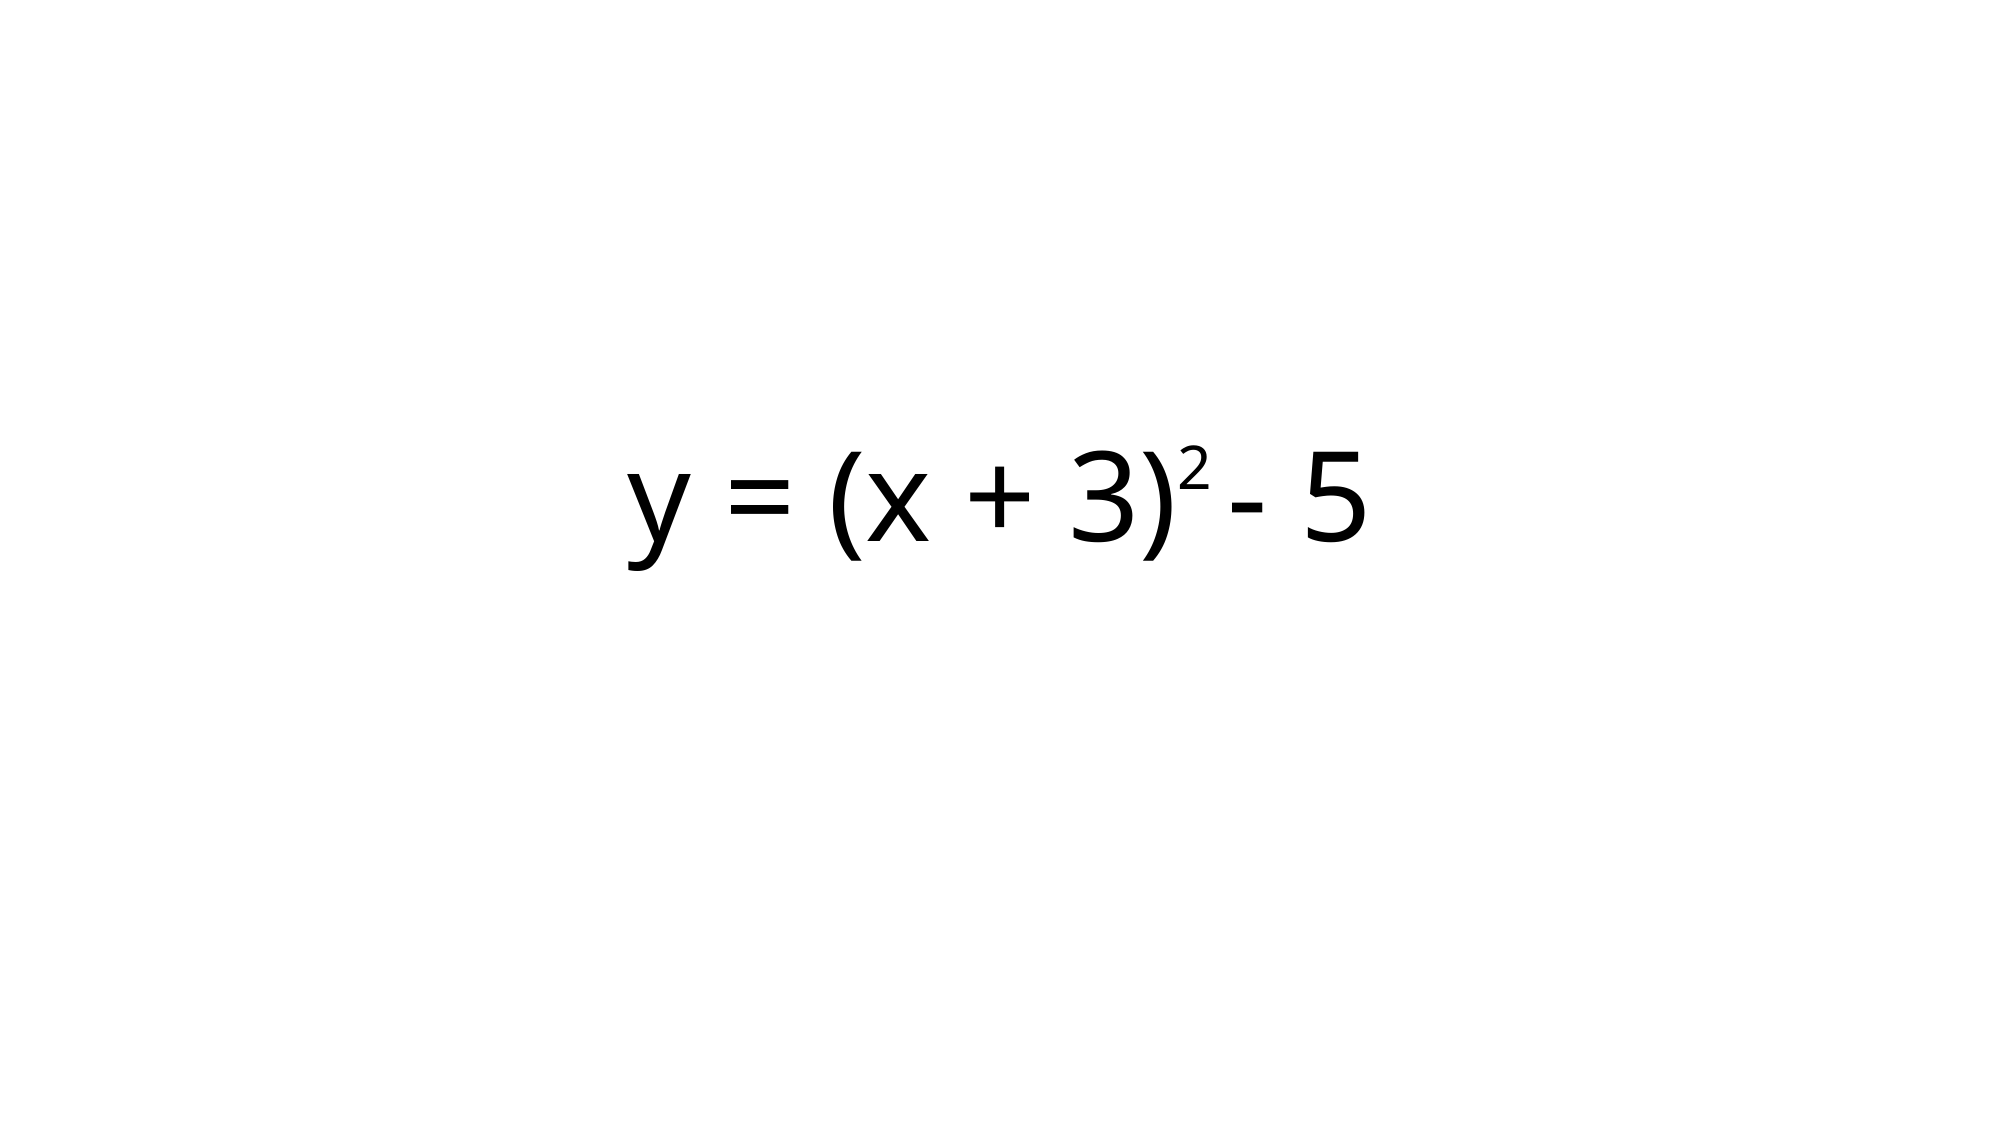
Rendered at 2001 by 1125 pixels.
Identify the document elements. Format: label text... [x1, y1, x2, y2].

title y = (x + 3)2 - 5 [249, 184, 1750, 576]
